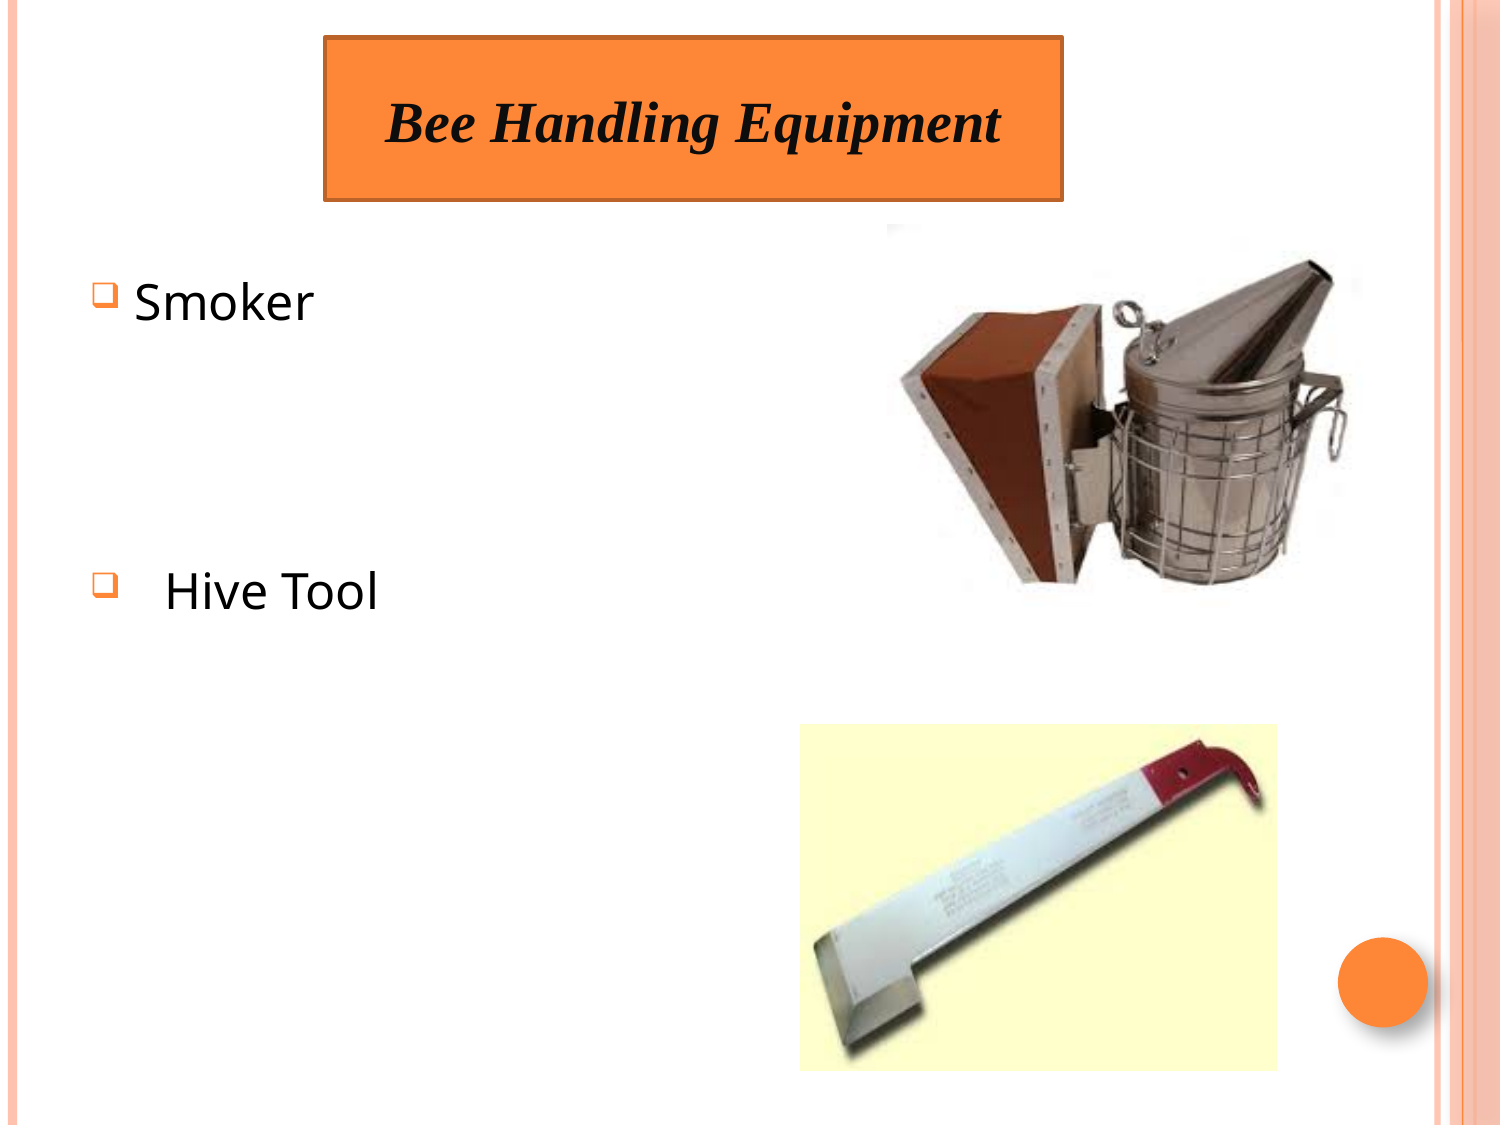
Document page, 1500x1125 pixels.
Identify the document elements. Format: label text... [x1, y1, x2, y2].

picture [887, 224, 1363, 613]
picture [799, 724, 1277, 1071]
text_box Bee Handling Equipment [323, 35, 1064, 202]
list Smoker Hive Tool [75, 262, 1300, 1062]
